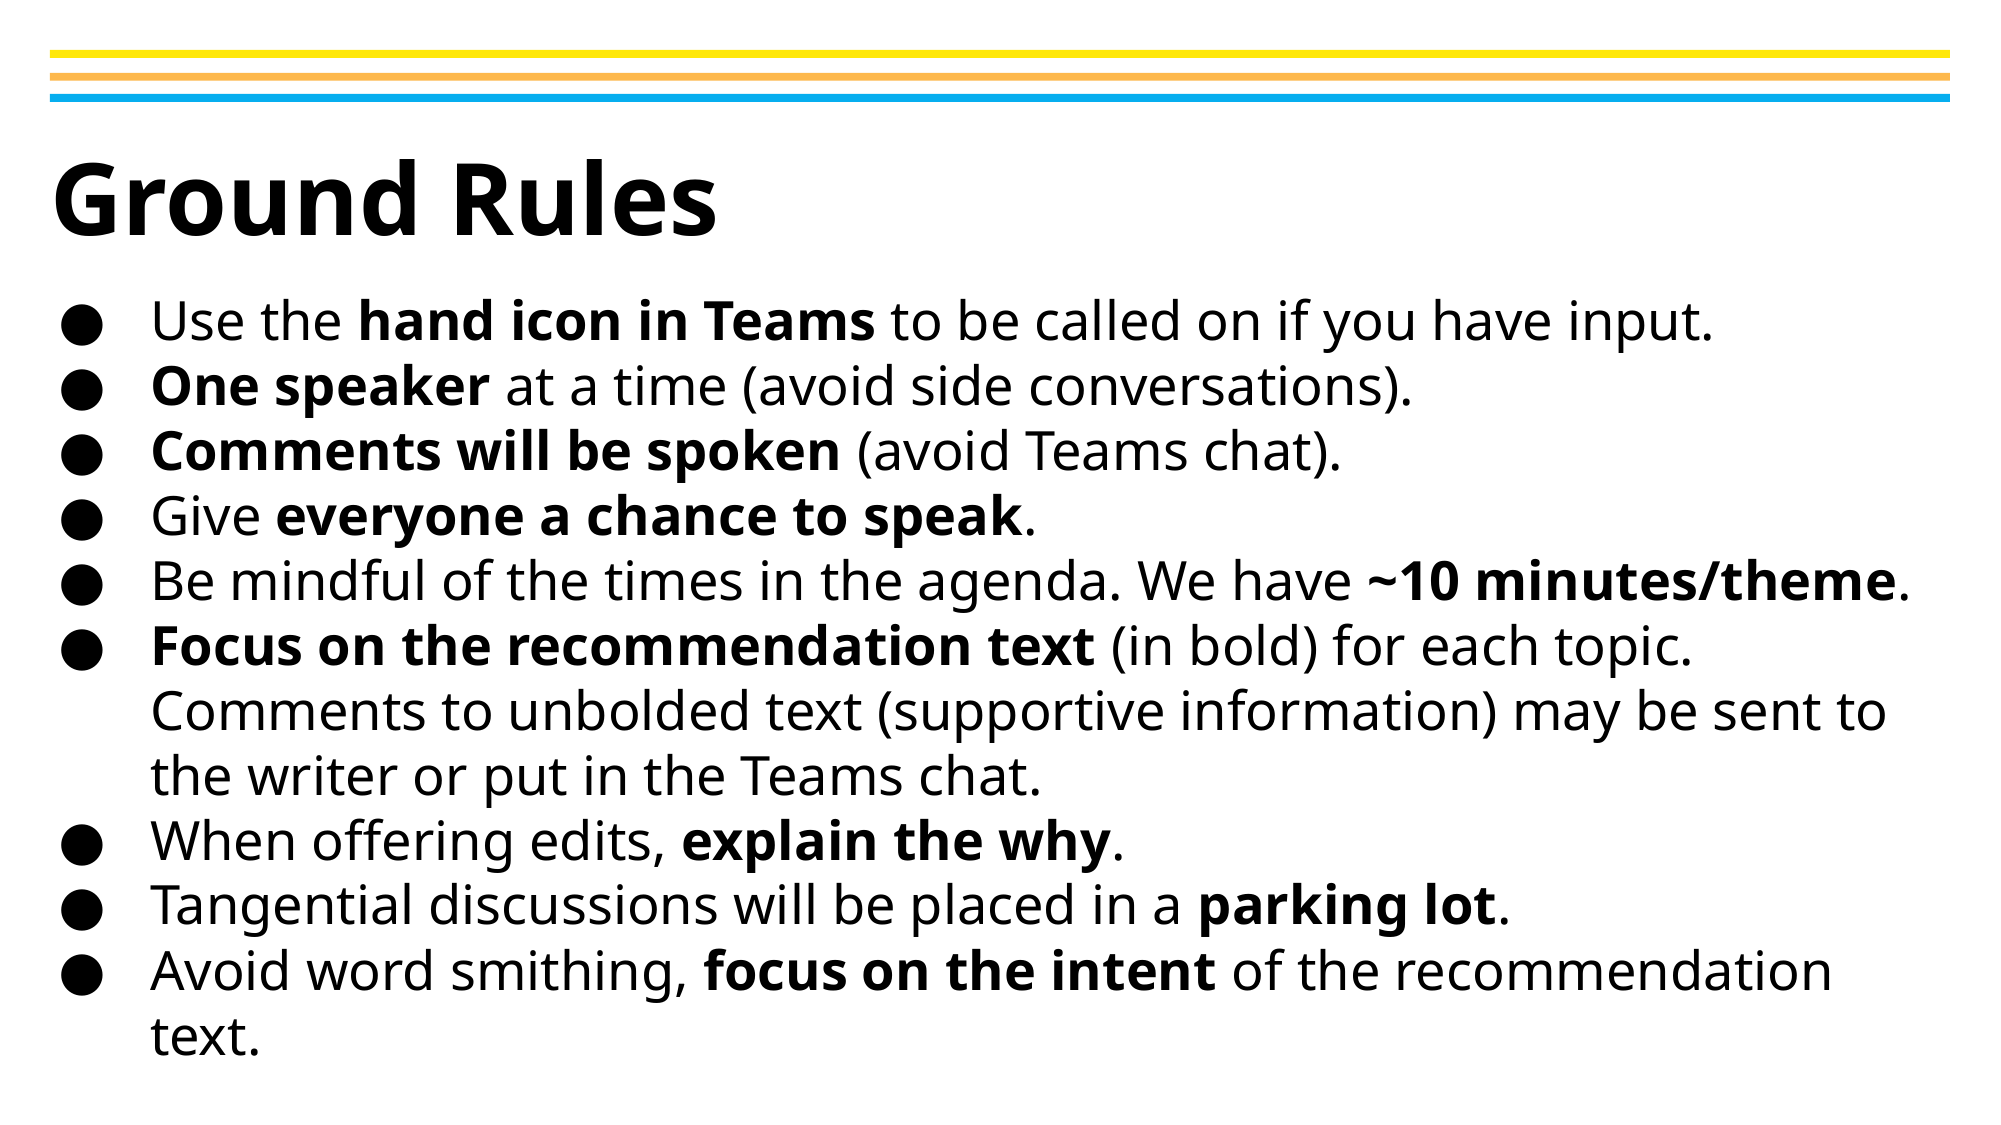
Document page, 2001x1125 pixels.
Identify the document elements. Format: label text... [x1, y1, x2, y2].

title Ground Rules [50, 149, 1951, 259]
list Use the hand icon in Teams to be called on if you have input. One speaker at a time (avoid side conversations). Comments will be spoken (avoid Teams chat). Give everyone a chance to speak. Be mindful of the times in the agenda. We have ~10 minutes/theme. Focus on the recommendation text (in bold) for each topic. Comments to unbolded text (supportive information) may be sent to the writer or put in the Teams chat. When offering edits, explain the why. Tangential discussions will be placed in a parking lot. Avoid word smithing, focus on the intent of the recommendation text. [50, 286, 1951, 1017]
